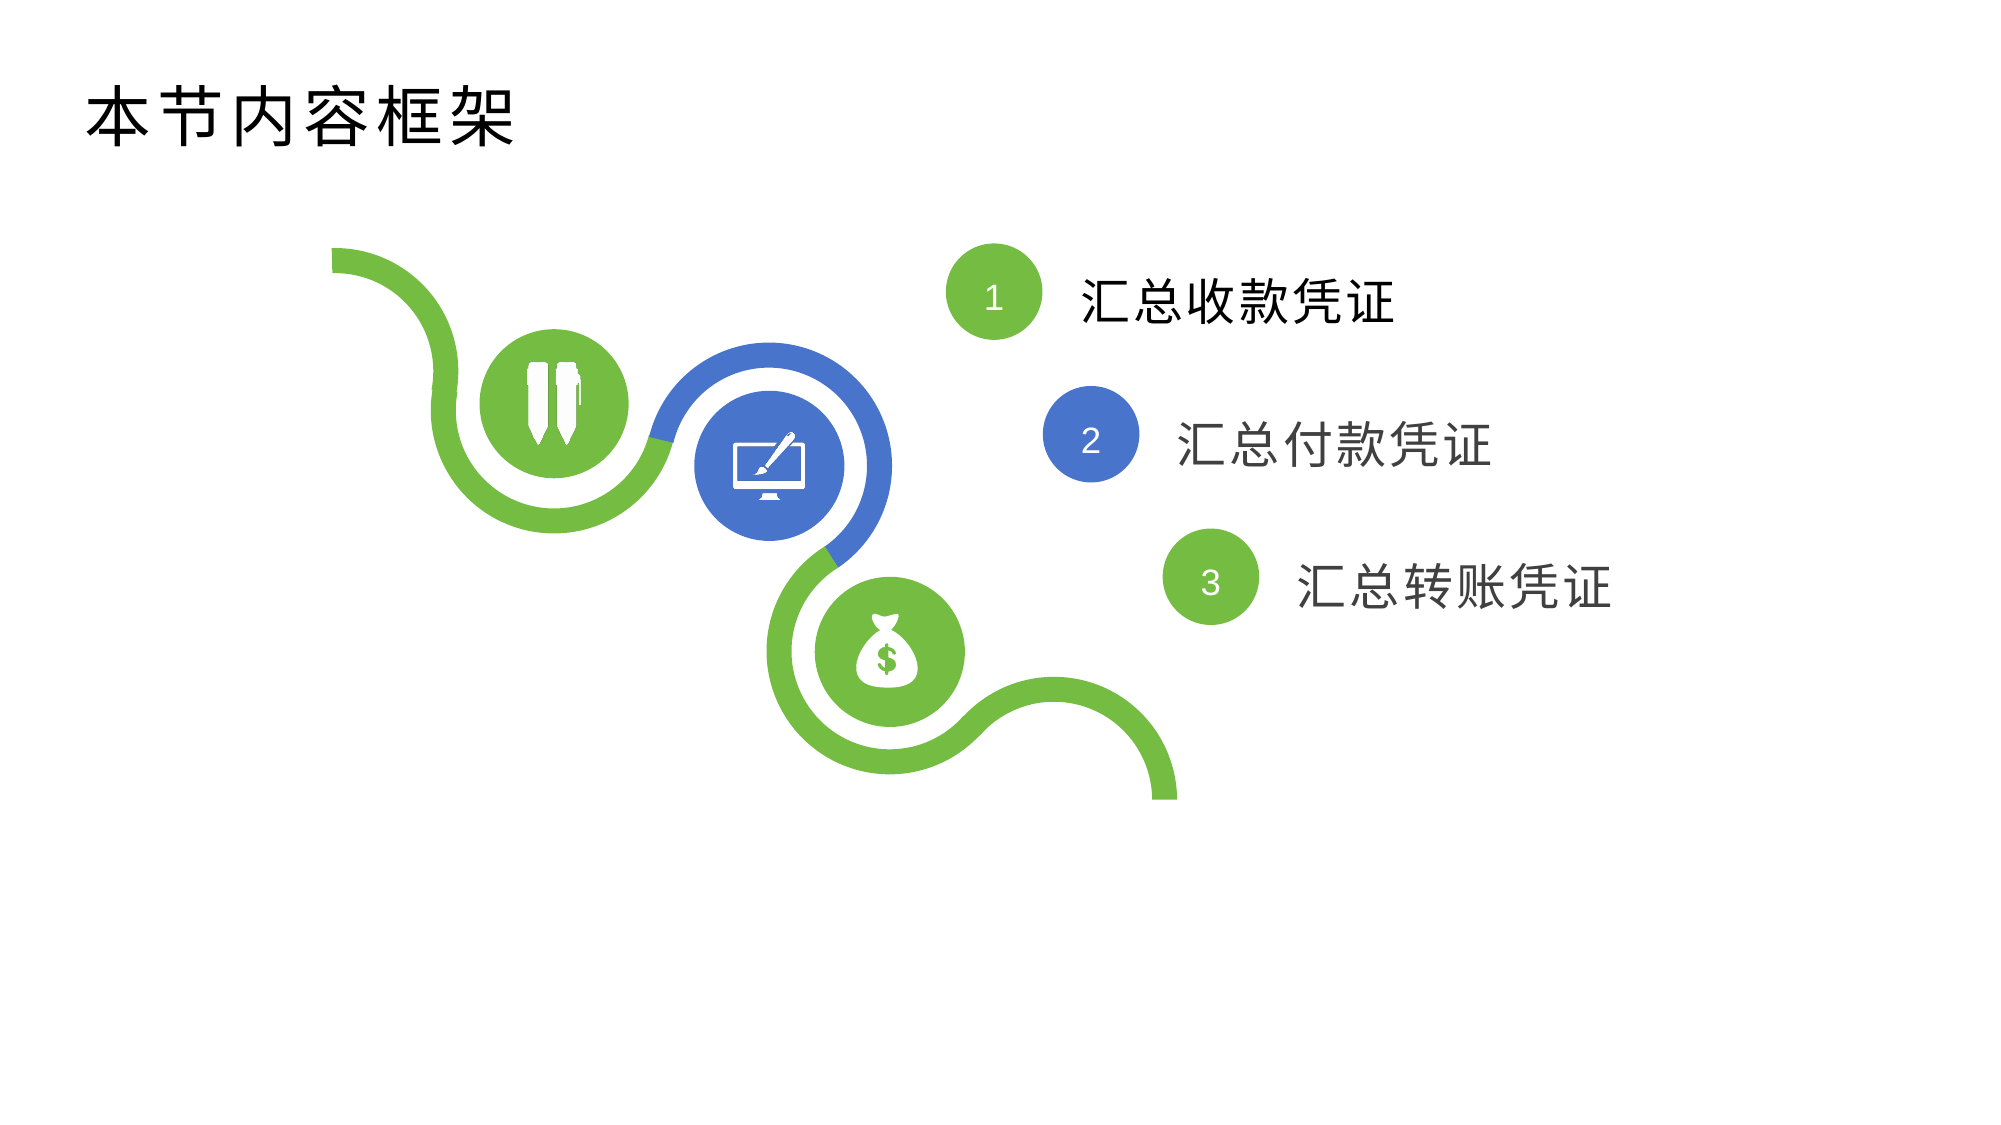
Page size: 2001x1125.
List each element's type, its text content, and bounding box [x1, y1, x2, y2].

text_box [765, 544, 979, 776]
text_box [647, 341, 894, 568]
text_box [693, 389, 846, 542]
text_box 汇总转账凭证 [1282, 528, 1871, 625]
title 本节内容框架 [70, 61, 1871, 249]
text_box [959, 675, 1179, 801]
picture [733, 432, 806, 500]
picture [527, 362, 581, 446]
text_box 3 [1161, 527, 1261, 627]
text_box [856, 613, 918, 688]
text_box 1 [944, 242, 1044, 341]
text_box [330, 246, 460, 391]
text_box 汇总付款凭证 [1162, 386, 1780, 483]
text_box 2 [1041, 384, 1141, 484]
text_box [429, 386, 674, 535]
text_box [478, 328, 630, 480]
text_box 汇总收款凭证 [1065, 243, 1520, 340]
text_box [813, 575, 966, 729]
